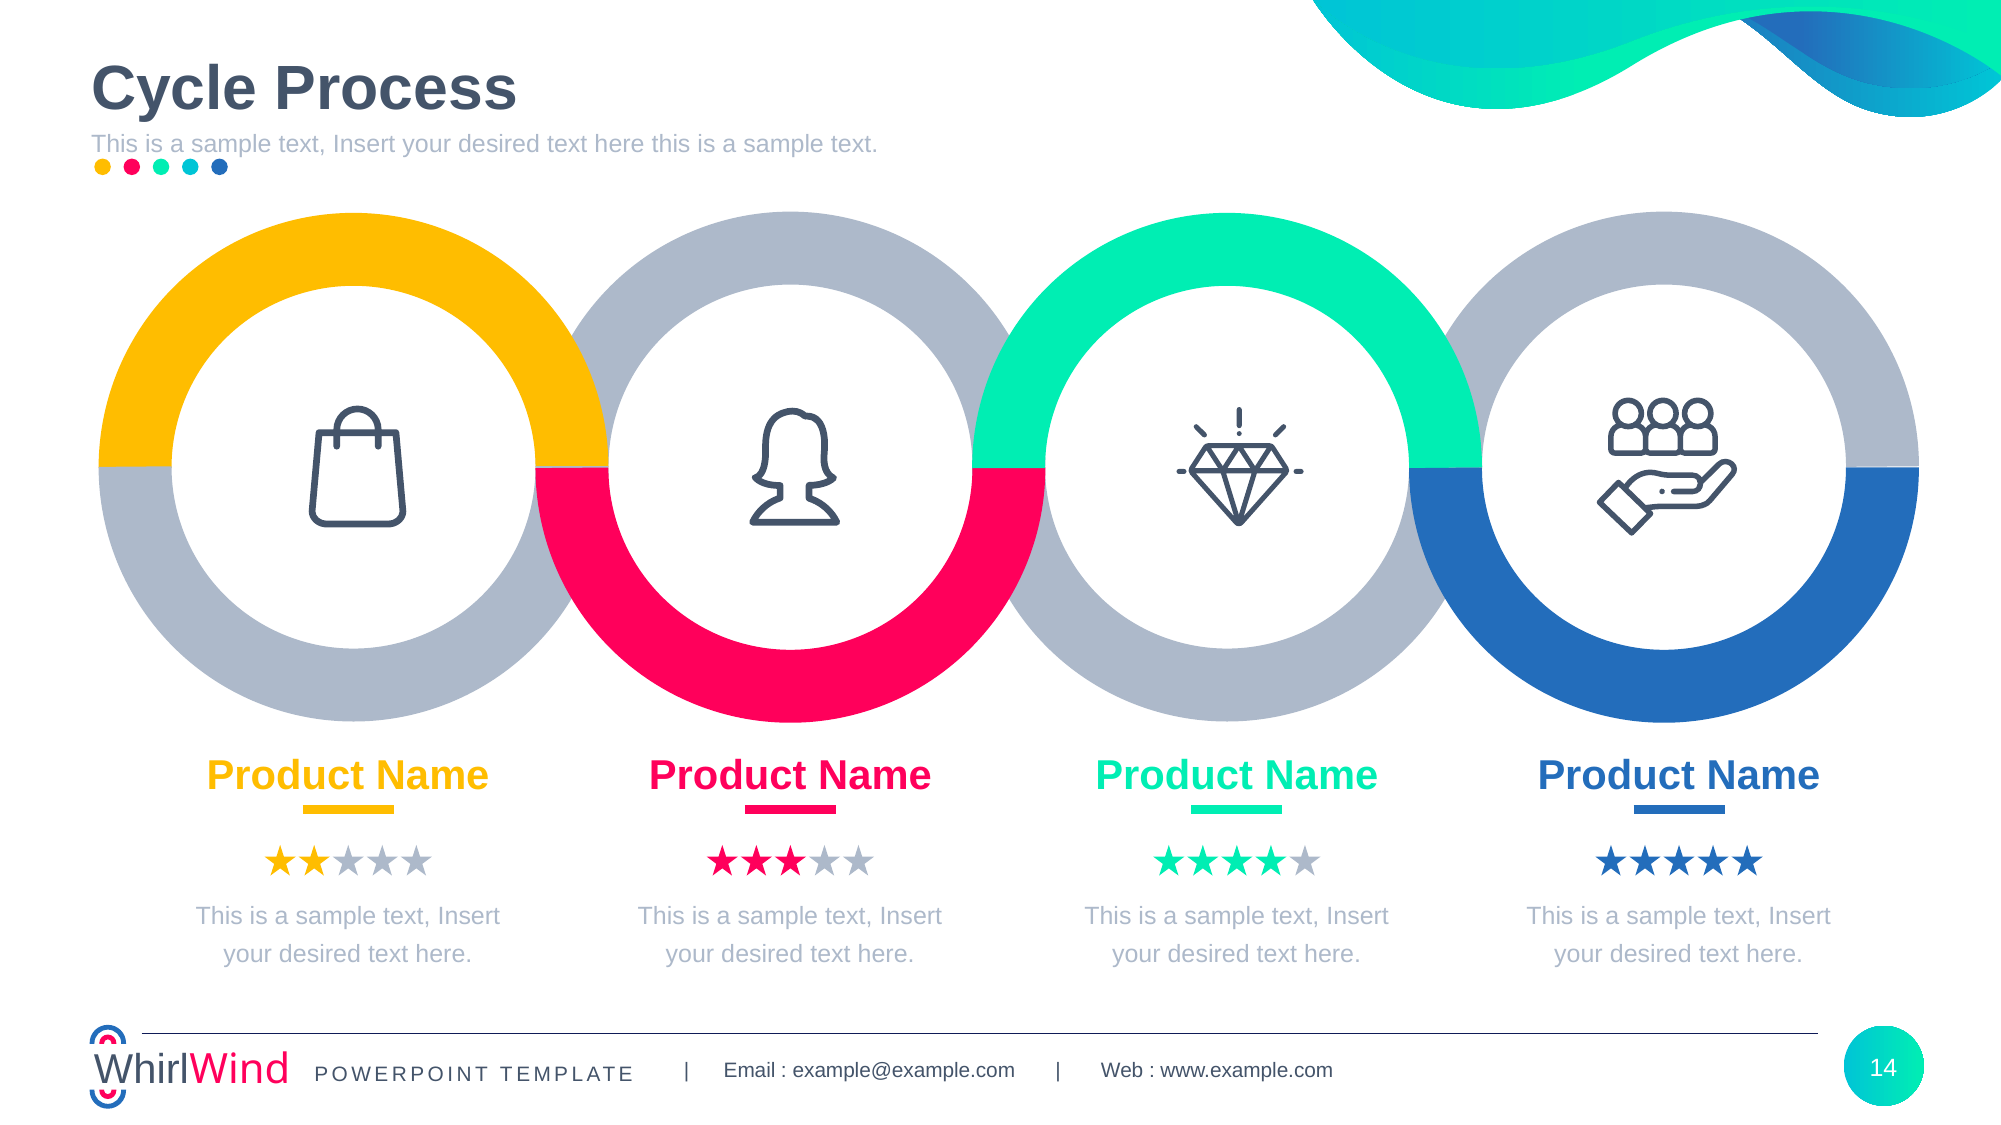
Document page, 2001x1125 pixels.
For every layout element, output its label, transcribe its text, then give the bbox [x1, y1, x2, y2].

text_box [596, 740, 985, 973]
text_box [154, 740, 543, 973]
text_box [1043, 740, 1431, 973]
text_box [1311, 0, 2000, 117]
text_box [1485, 740, 1873, 973]
title Cycle Process [76, 39, 1924, 130]
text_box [135, 247, 1883, 687]
slide_number 14 [1837, 1036, 1930, 1096]
